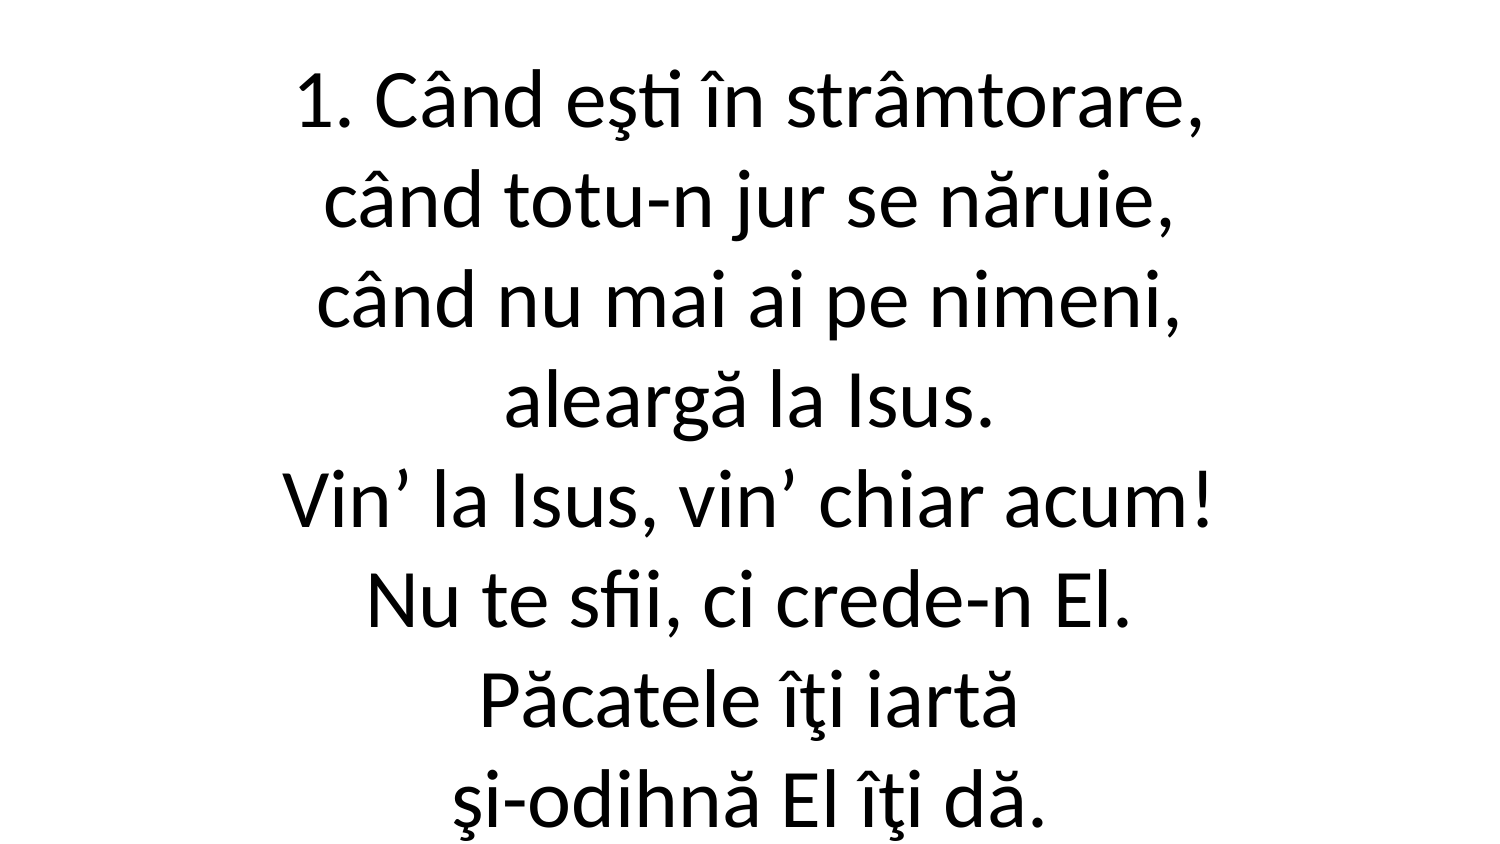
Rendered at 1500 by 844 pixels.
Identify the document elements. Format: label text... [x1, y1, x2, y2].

text_box 1. Când eşti în strâmtorare, când totu-n jur se năruie, când nu mai ai pe nimeni, aleargă la Isus. Vinʼ la Isus, vinʼ chiar acum! Nu te sfii, ci crede-n El. Păcatele îţi iartă şi-odihnă El îţi dă. [267, 0, 1233, 844]
